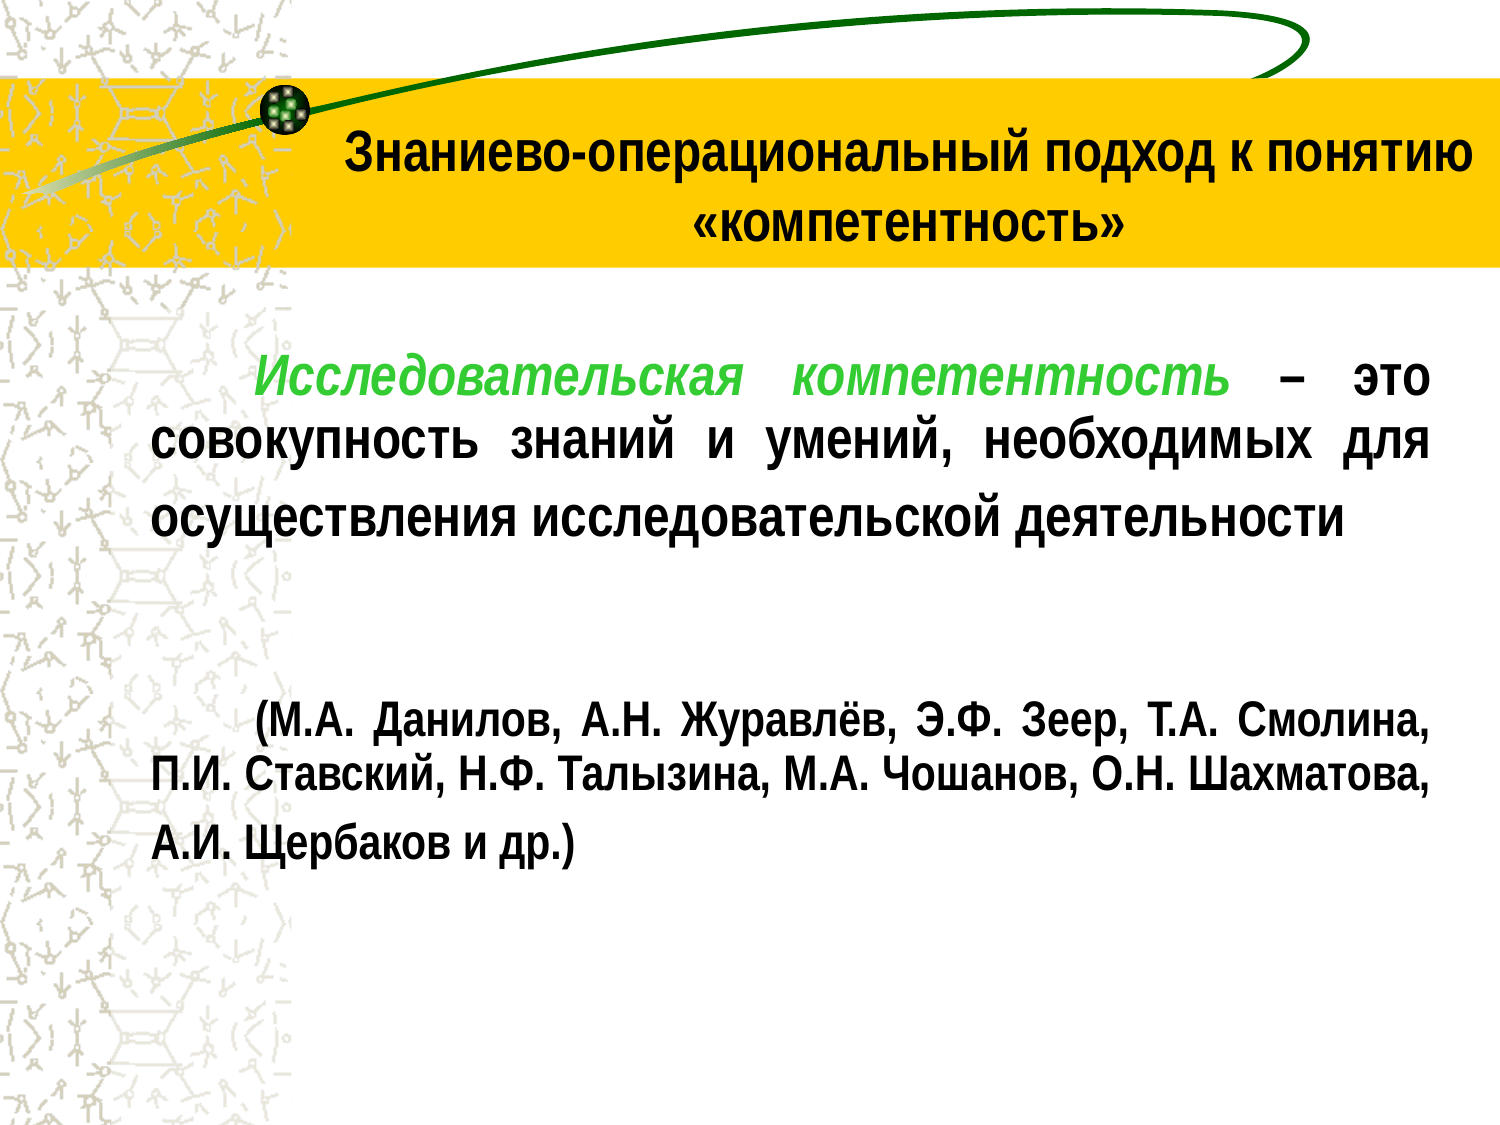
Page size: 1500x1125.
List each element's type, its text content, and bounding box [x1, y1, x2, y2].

title Знаниево-операциональный подход к понятию «компетентность» [318, 101, 1500, 265]
picture [0, 0, 292, 1125]
list Исследовательская компетентность – это совокупность знаний и умений, необходимых для осуществления исследовательской деятельности (М.А. Данилов, А.Н. Журавлёв, Э.Ф. Зеер, Т.А. Смолина, П.И. Ставский, Н.Ф. Талызина, М.А. Чошанов, О.Н. Шахматова, А.И. Щербаков и др.) [135, 337, 1448, 906]
